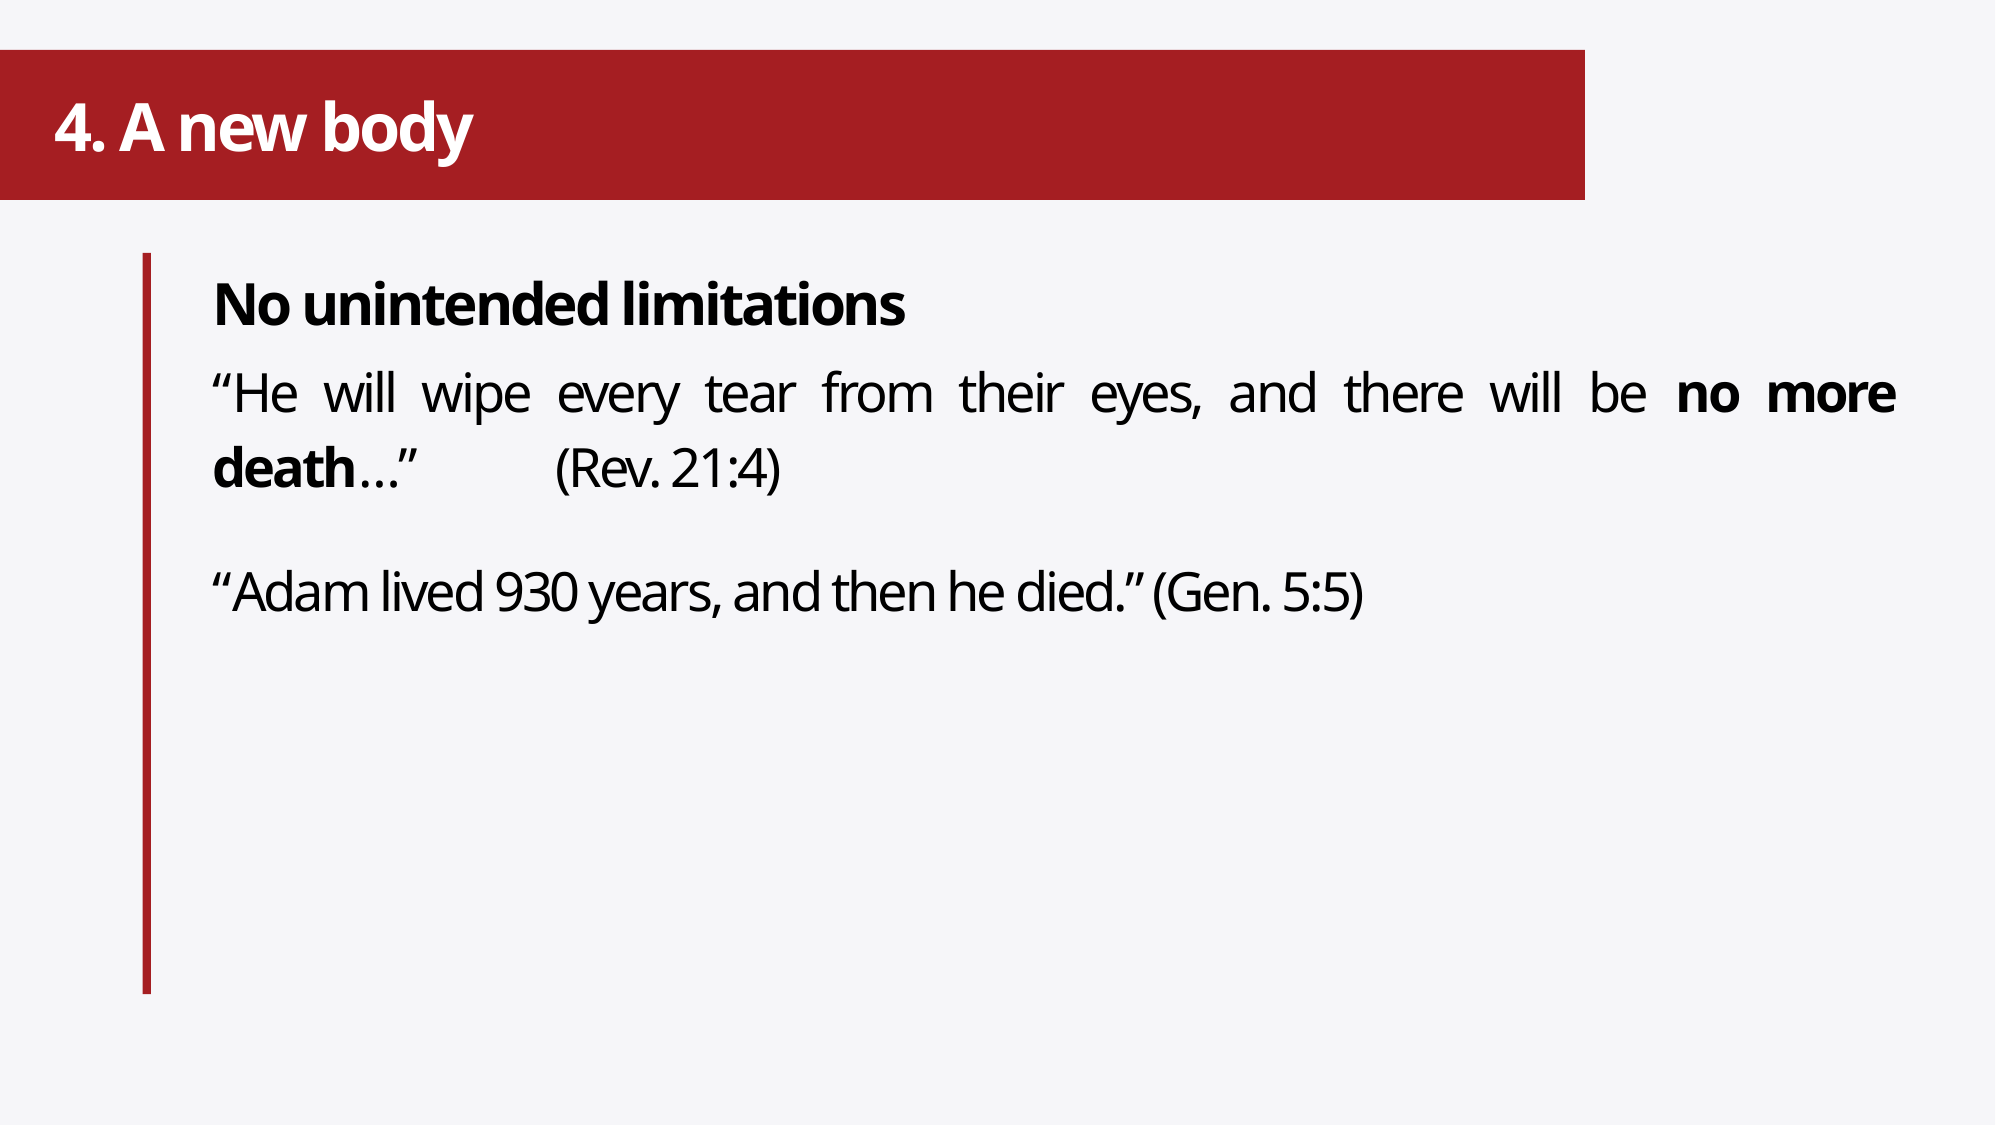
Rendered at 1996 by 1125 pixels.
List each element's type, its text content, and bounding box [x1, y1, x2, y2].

title 4. A new body [39, 62, 1836, 188]
subtitle No unintended limitations “He will wipe every tear from their eyes, and there will be no more death…” (Rev. 21:4) “Adam lived 930 years, and then he died.” (Gen. 5:5) [197, 249, 1910, 1000]
